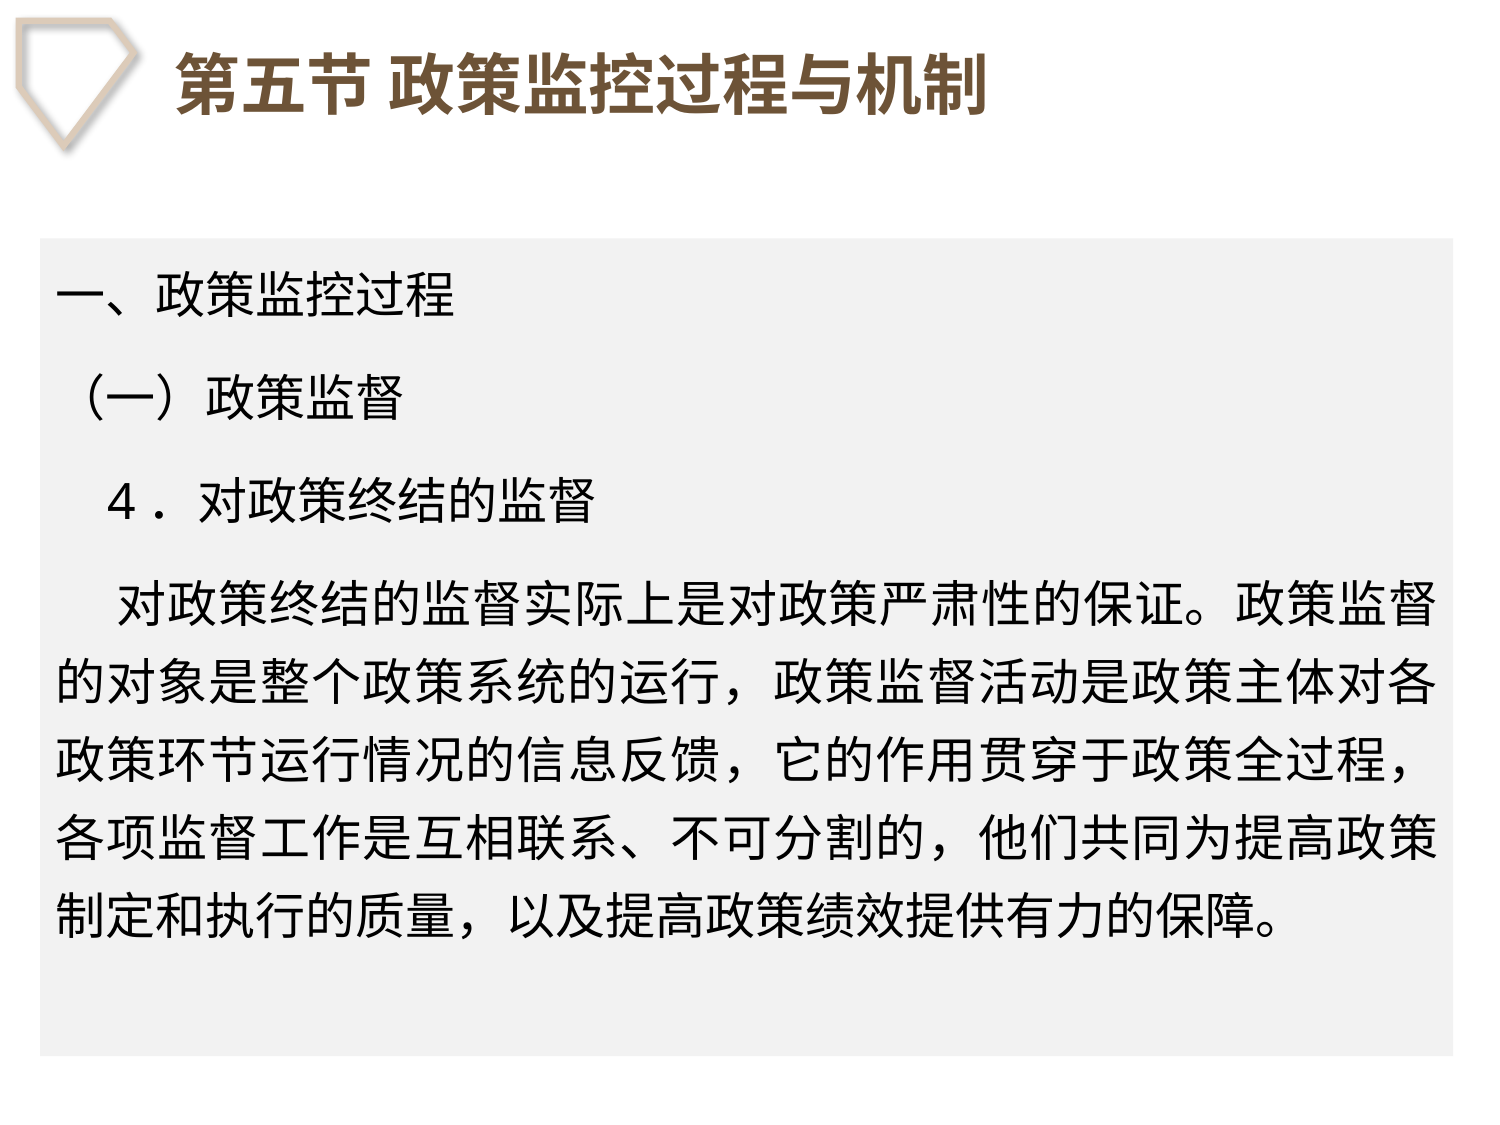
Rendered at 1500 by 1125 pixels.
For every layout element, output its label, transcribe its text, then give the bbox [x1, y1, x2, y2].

title 第五节 政策监控过程与机制 [158, 18, 1456, 159]
list 一、政策监控过程 （一）政策监督 4．对政策终结的监督 对政策终结的监督实际上是对政策严肃性的保证。政策监督的对象是整个政策系统的运行，政策监督活动是政策主体对各政策环节运行情况的信息反馈，它的作用贯穿于政策全过程，各项监督工作是互相联系、不可分割的，他们共同为提高政策制定和执行的质量，以及提高政策绩效提供有力的保障。 [40, 238, 1454, 1057]
